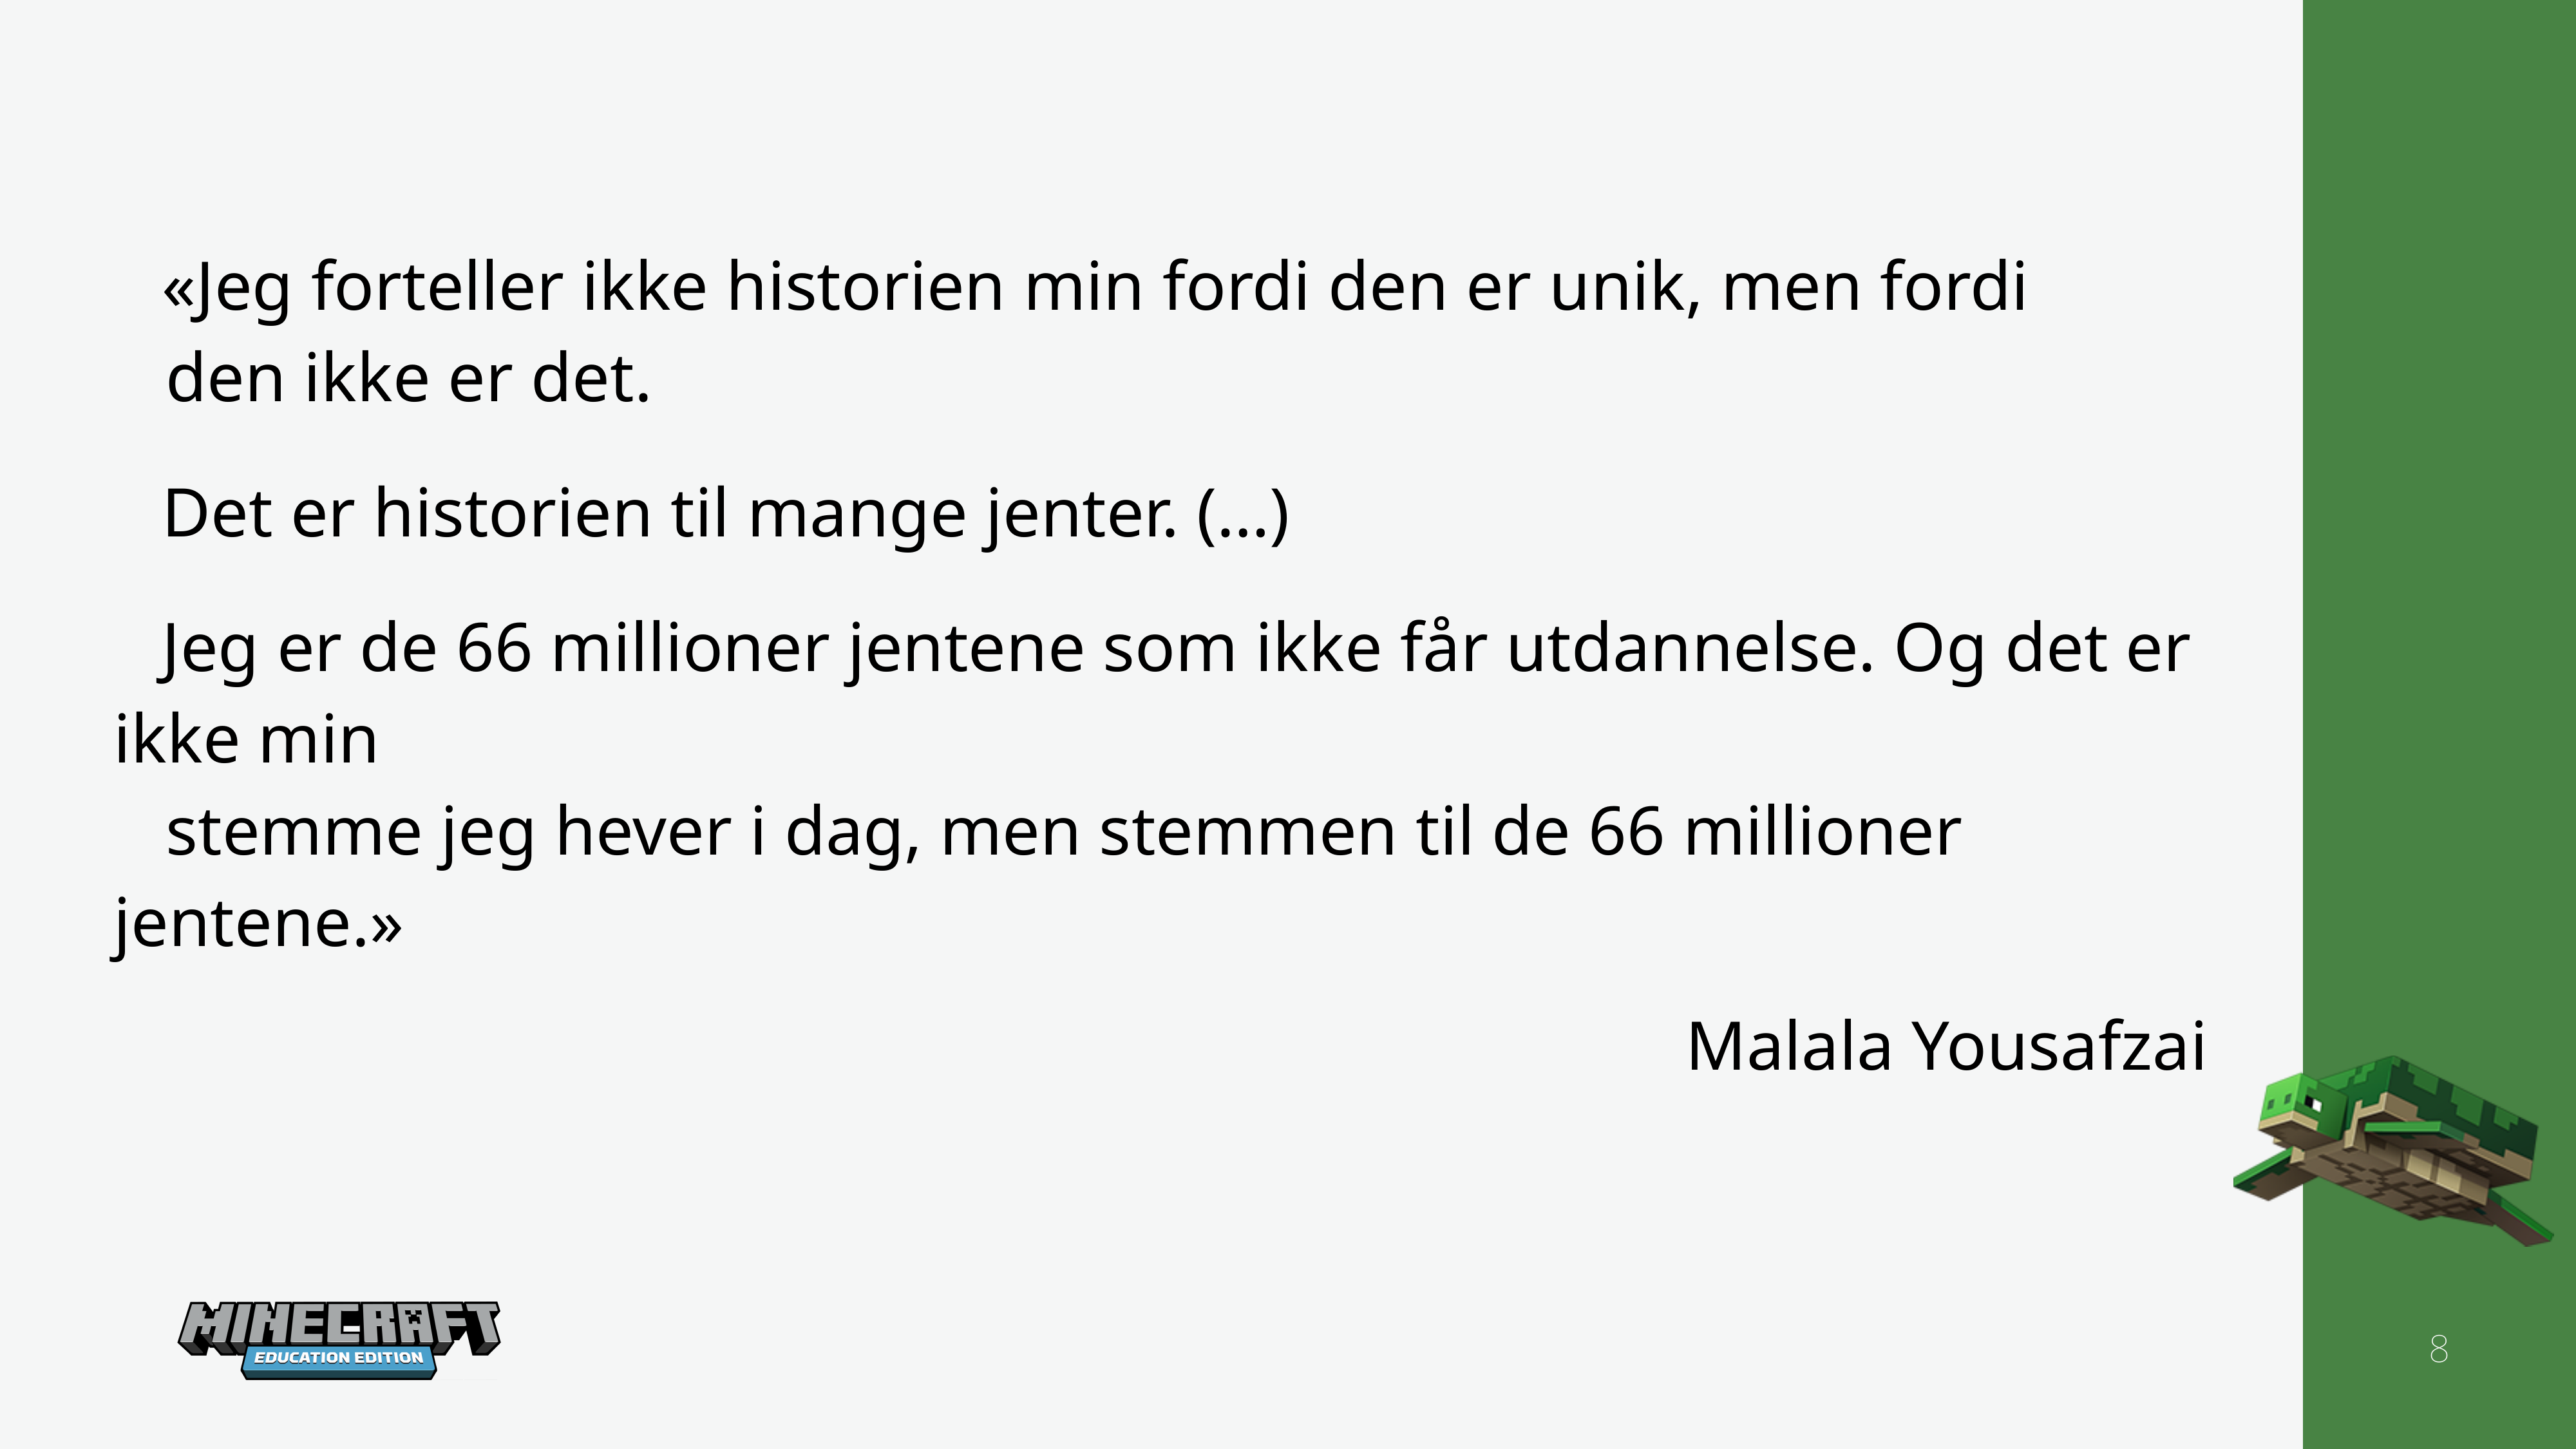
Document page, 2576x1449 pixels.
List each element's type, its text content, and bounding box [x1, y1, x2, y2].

text_box «Jeg forteller ikke historien min fordi den er unik, men fordi den ikke er det. Det er historien til mange jenter. (…) Jeg er de 66 millioner jentene som ikke får utdannelse. Og det er ikke min stemme jeg hever i dag, men stemmen til de 66 millioner jentene.» Malala Yousafzai [88, 205, 2234, 1109]
picture [2233, 1056, 2554, 1247]
slide_number 8 [2401, 1298, 2478, 1403]
picture [177, 1302, 501, 1380]
